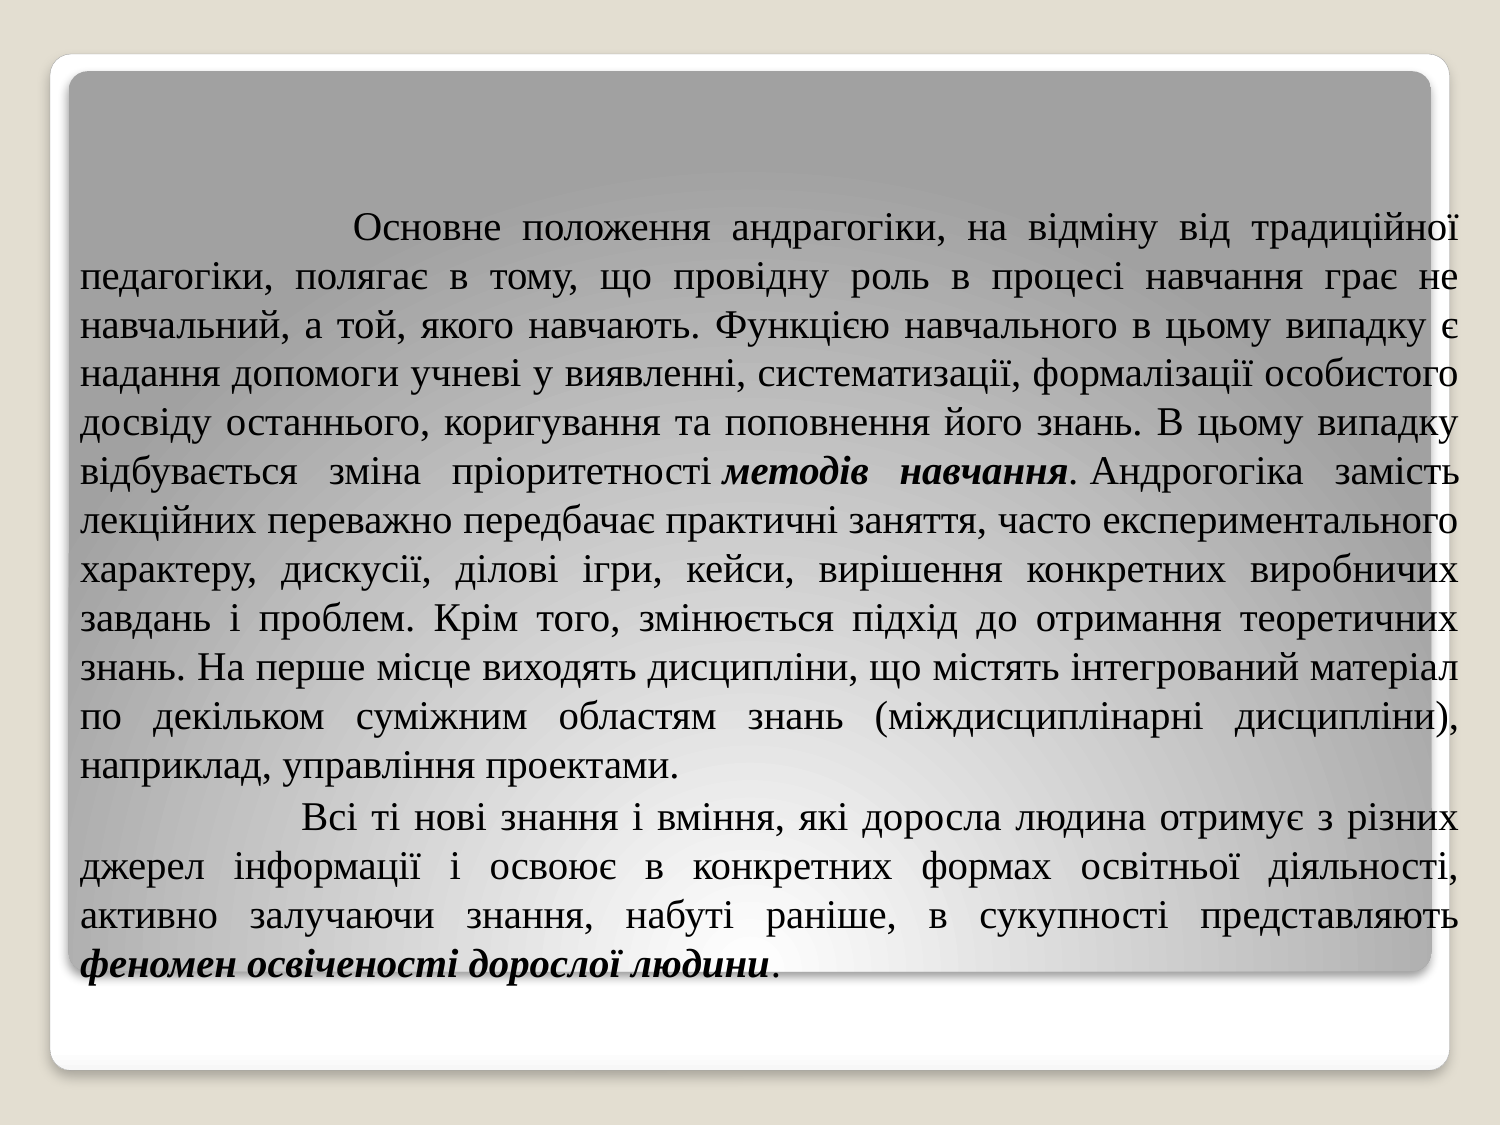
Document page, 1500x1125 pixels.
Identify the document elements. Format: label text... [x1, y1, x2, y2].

list Основне положення андрагогіки, на відміну від традиційної педагогіки, полягає в тому, що провідну роль в процесі навчання грає не навчальний, а той, якого навчають. Функцією навчального в цьому випадку є надання допомоги учневі у виявленні, систематизації, формалізації особистого досвіду останнього, коригування та поповнення його знань. В цьому випадку відбувається зміна пріоритетності методів навчання. Андрогогіка замість лекційних переважно передбачає практичні заняття, часто експериментального характеру, дискусії, ділові ігри, кейси, вирішення конкретних виробничих завдань і проблем. Крім того, змінюється підхід до отримання теоретичних знань. На перше місце виходять дисципліни, що містять інтегрований матеріал по декільком суміжним областям знань (міждисциплінарні дисципліни), наприклад, управління проектами. Всі ті нові знання і вміння, які доросла людина отримує з різних джерел інформації і освоює в конкретних формах освітньої діяльності, активно залучаючи знання, набуті раніше, в сукупності представляють феномен освіченості дорослої людини. [50, 184, 1475, 1047]
